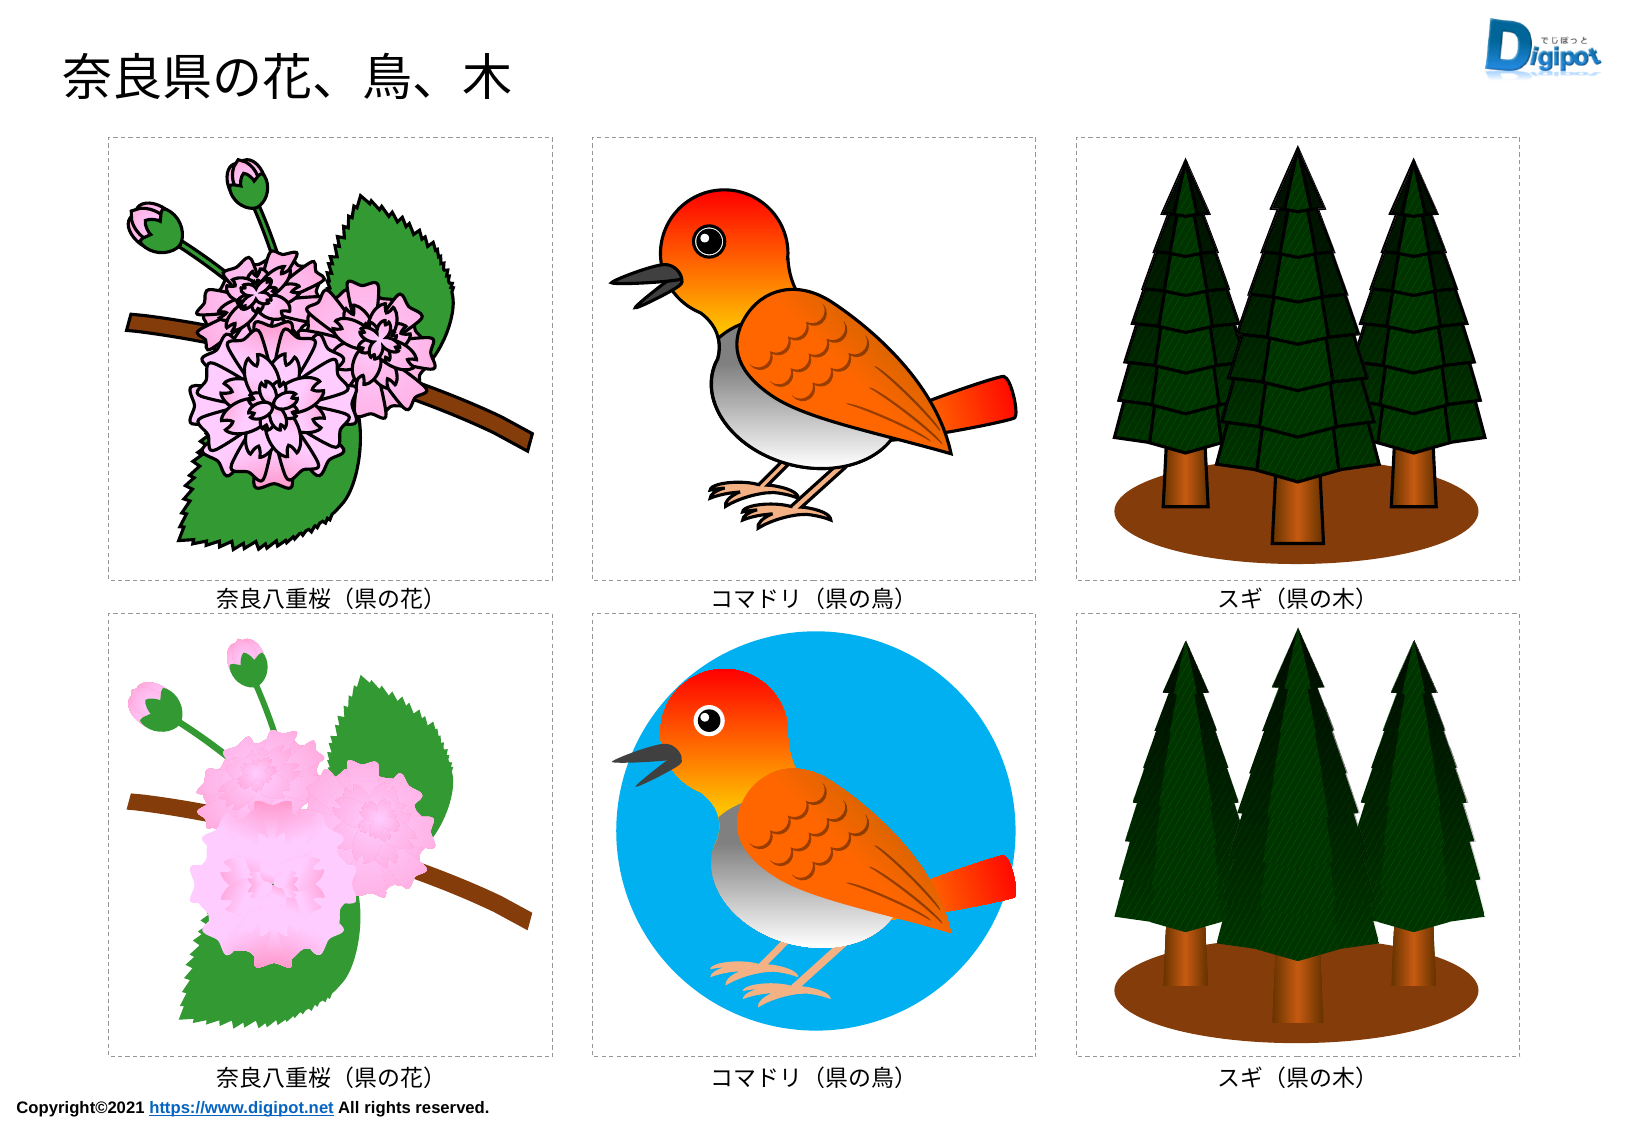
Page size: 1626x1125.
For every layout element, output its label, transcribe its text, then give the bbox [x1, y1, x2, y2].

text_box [1114, 628, 1485, 1044]
text_box 奈良八重桜（県の花） [104, 577, 558, 620]
picture [1485, 18, 1602, 82]
text_box コマドリ（県の鳥） [587, 577, 1041, 620]
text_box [121, 637, 541, 1028]
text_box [611, 189, 1017, 529]
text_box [1114, 148, 1485, 564]
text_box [611, 631, 1017, 1031]
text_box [121, 157, 541, 548]
text_box 奈良県の花、鳥、木 [47, 38, 528, 113]
text_box スギ（県の木） [1071, 1056, 1525, 1099]
text_box スギ（県の木） [1071, 577, 1525, 620]
text_box コマドリ（県の鳥） [587, 1056, 1041, 1099]
text_box 奈良八重桜（県の花） [104, 1056, 558, 1099]
